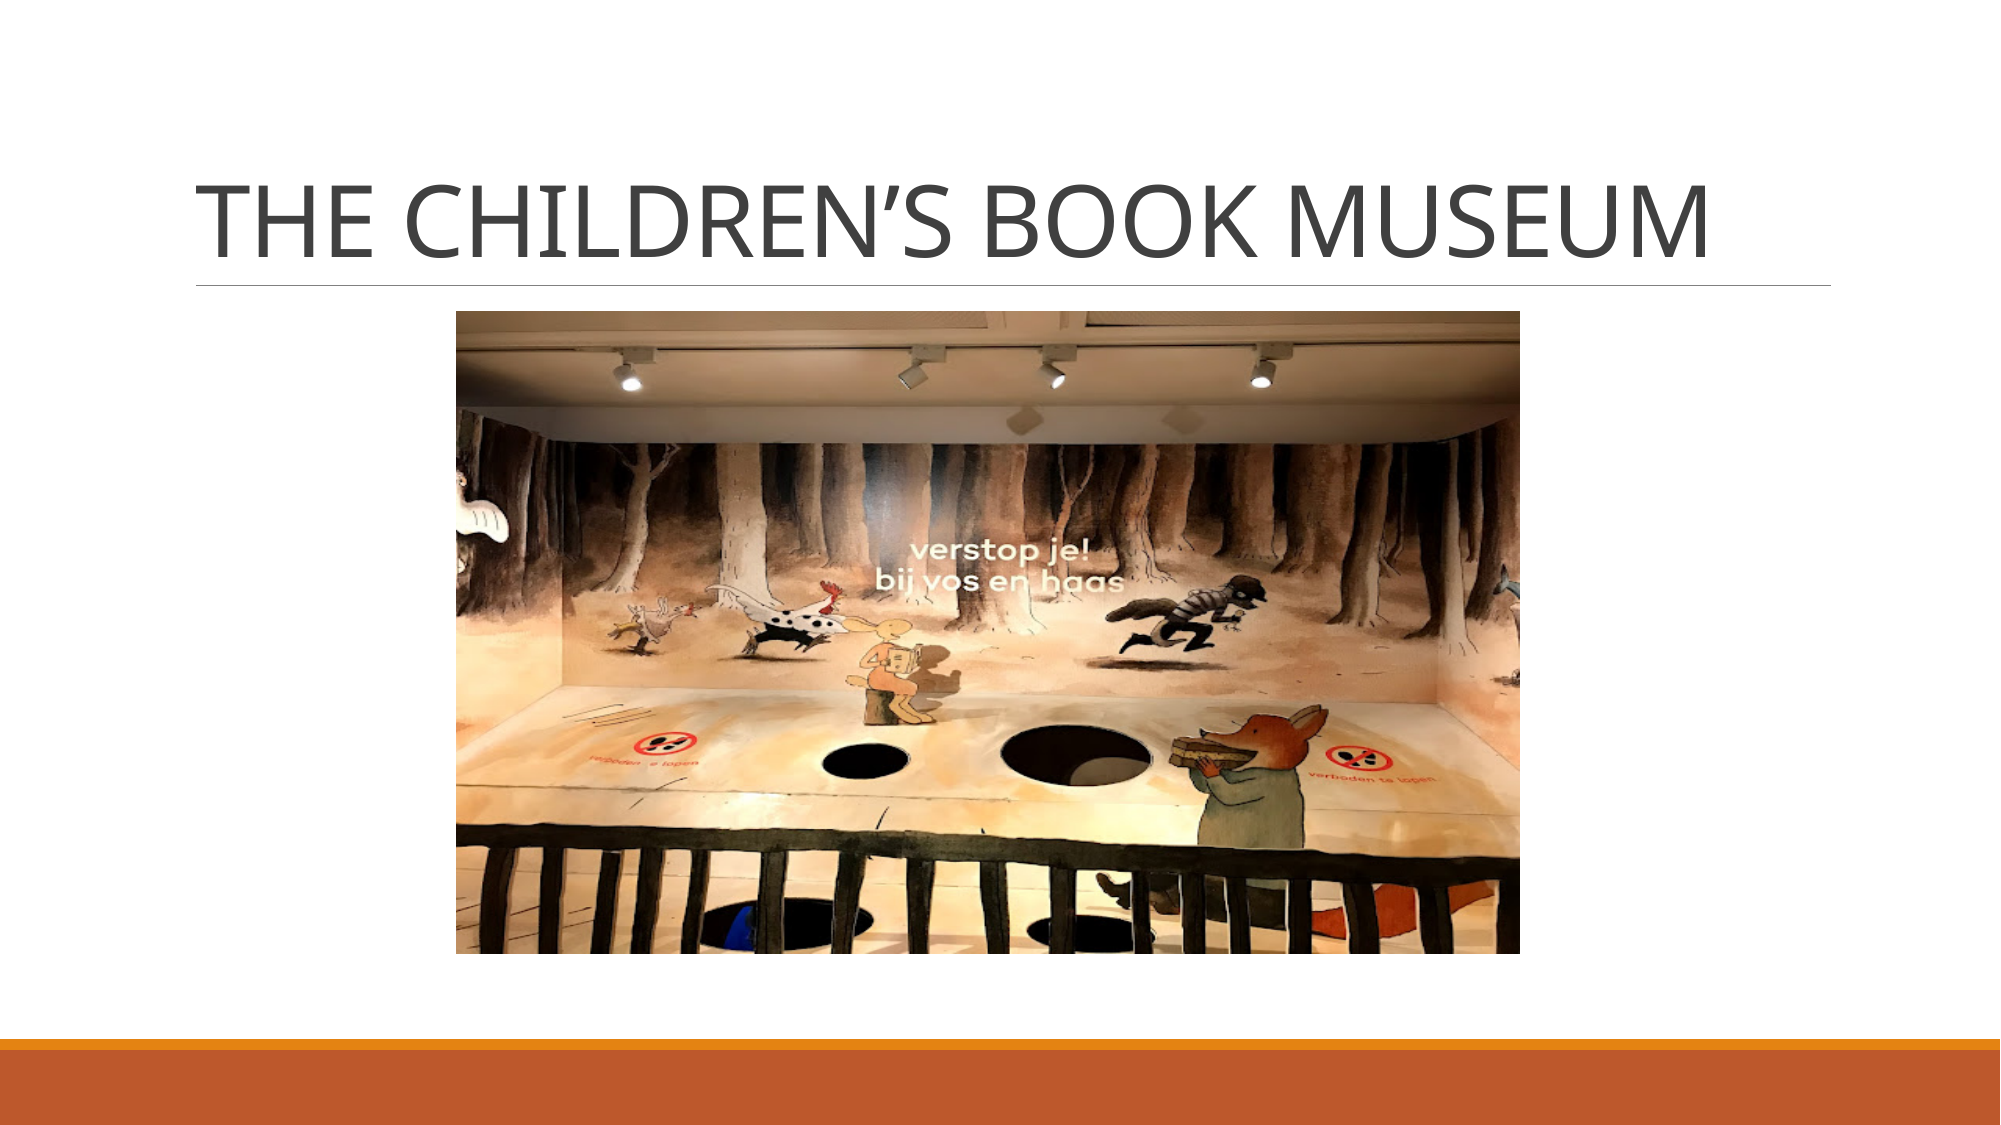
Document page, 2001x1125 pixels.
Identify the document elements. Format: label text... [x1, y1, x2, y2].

title THE CHILDREN’S BOOK MUSEUM [180, 47, 1830, 285]
picture [456, 311, 1520, 955]
